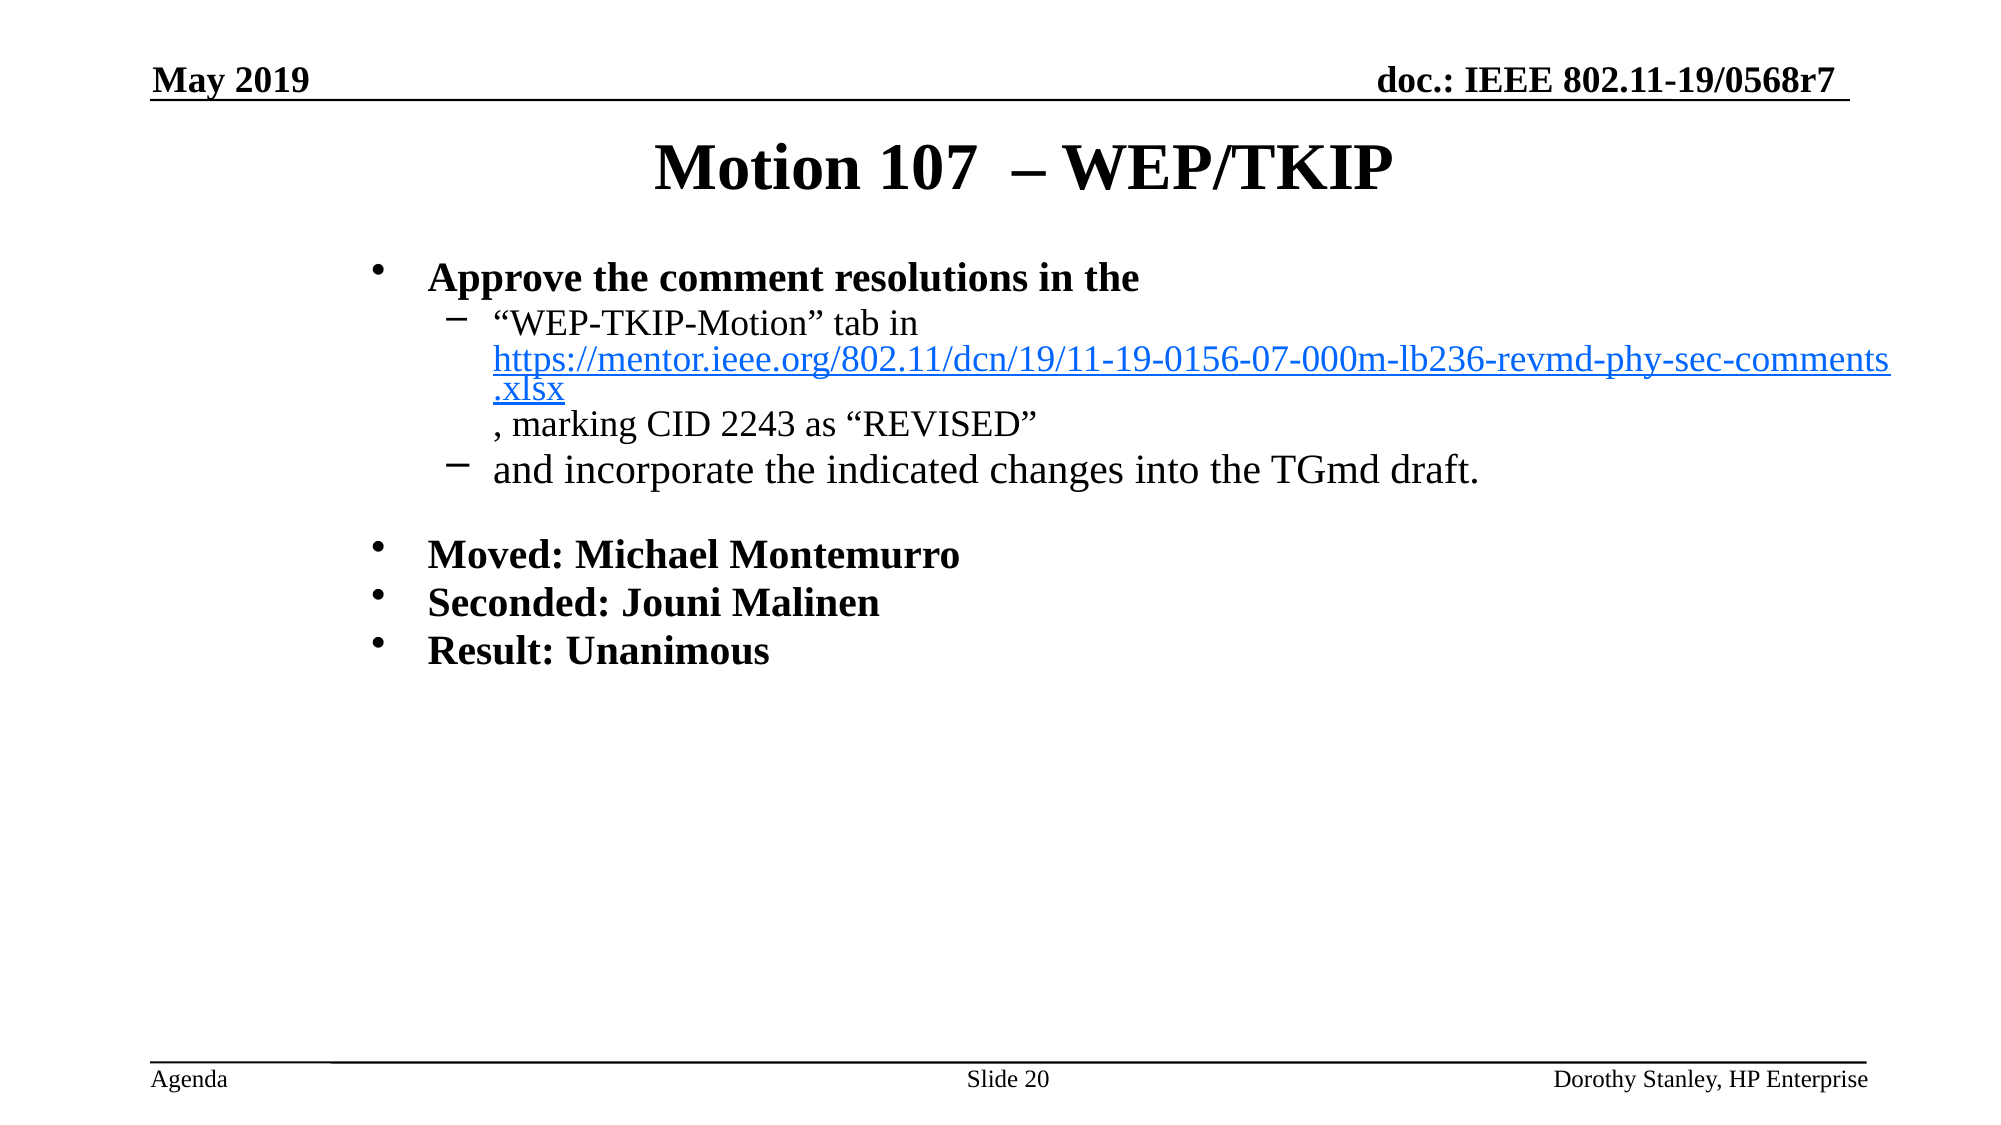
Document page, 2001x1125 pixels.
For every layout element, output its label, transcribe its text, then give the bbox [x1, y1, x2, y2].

slide_number Slide 20 [966, 1062, 1051, 1093]
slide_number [152, 54, 567, 100]
title Motion 107 – WEP/TKIP [200, 75, 1850, 250]
footer Dorothy Stanley, HP Enterprise [1549, 1062, 1869, 1093]
list Approve the comment resolutions in the “WEP-TKIP-Motion” tab in https://mentor.ieee.org/802.11/dcn/19/11-19-0156-07-000m-lb236-revmd-phy-sec-comments.xlsx, marking CID 2243 as “REVISED” and incorporate the indicated changes into the TGmd draft. Moved: Michael Montemurro Seconded: Jouni Malinen Result: Unanimous [356, 251, 1911, 1002]
